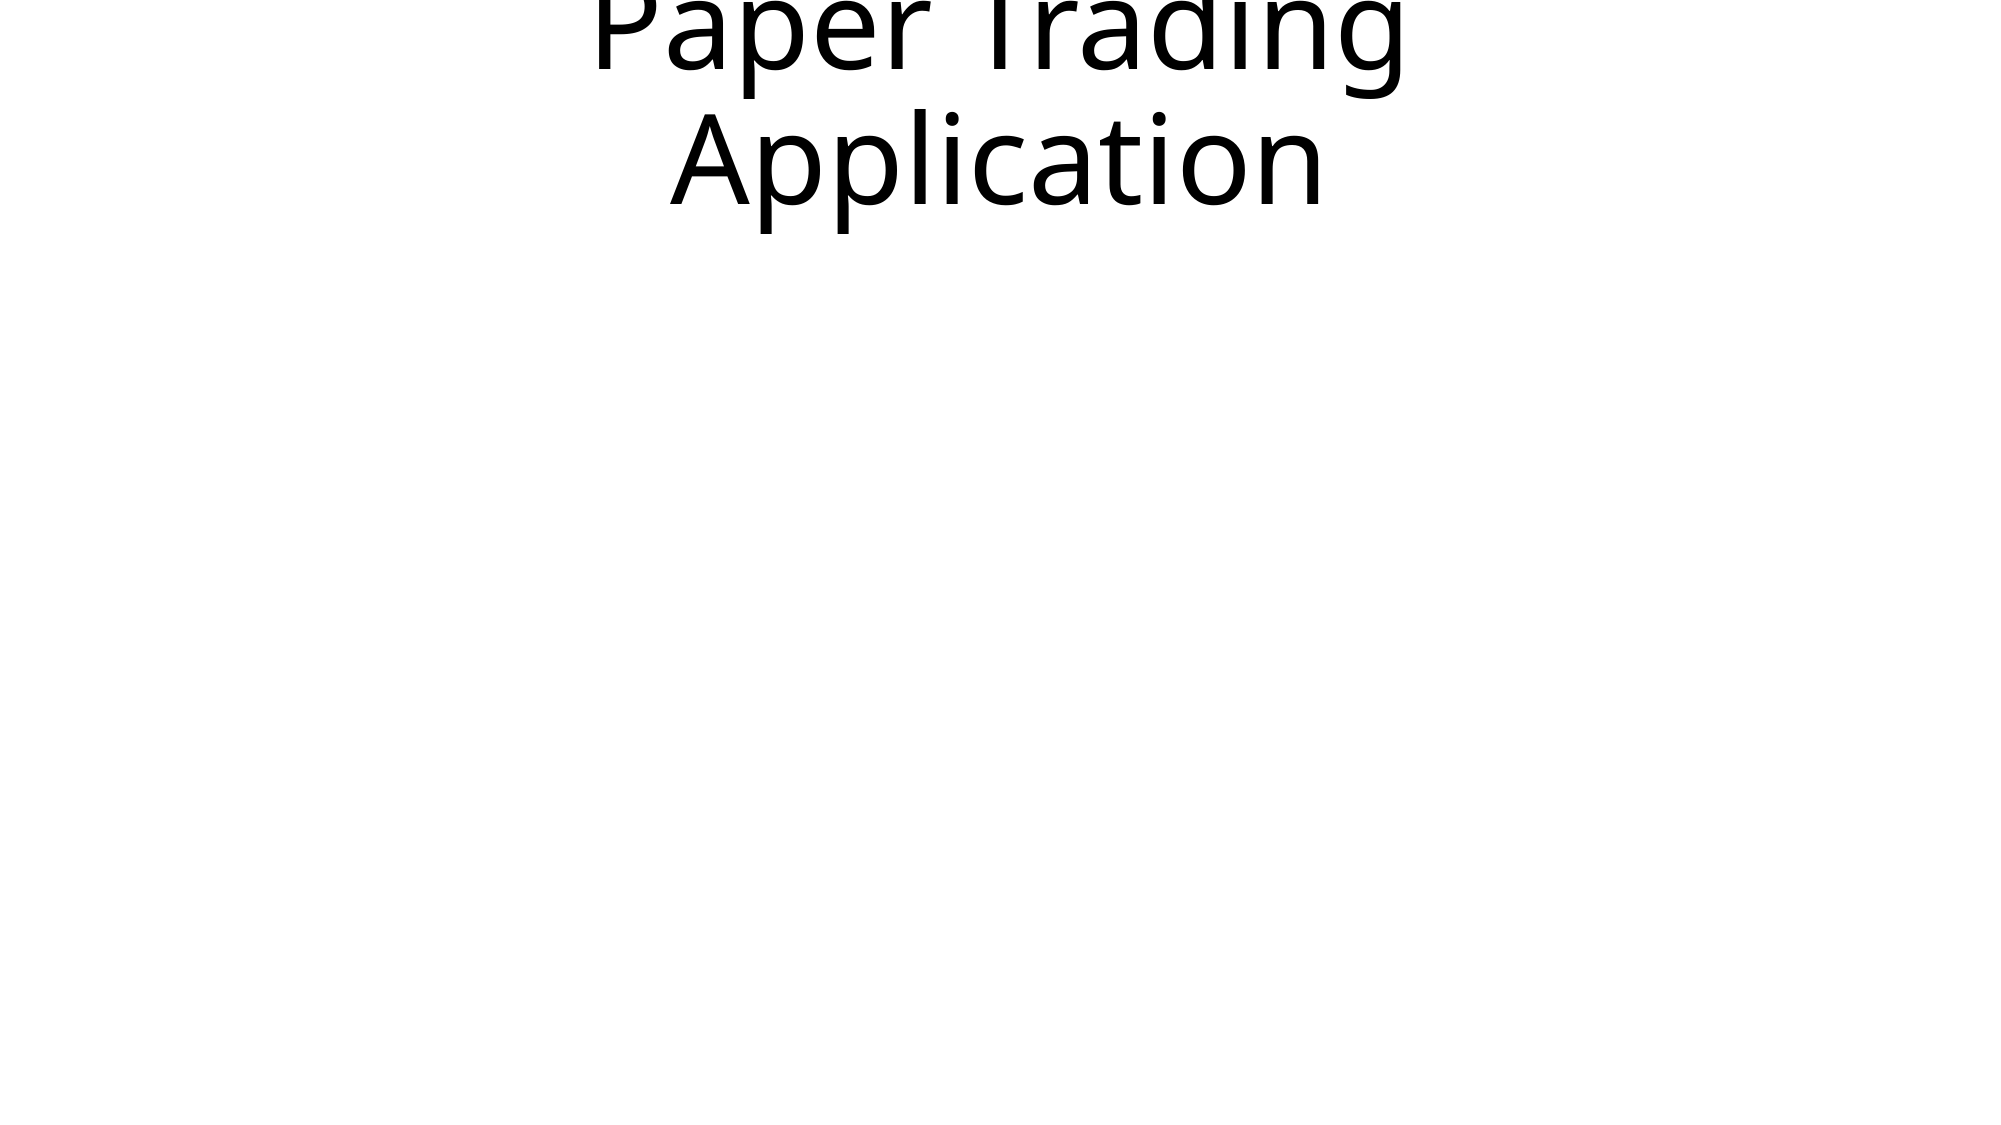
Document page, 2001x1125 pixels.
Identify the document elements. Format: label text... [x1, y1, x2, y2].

title Paper Trading Application [249, 80, 1750, 239]
